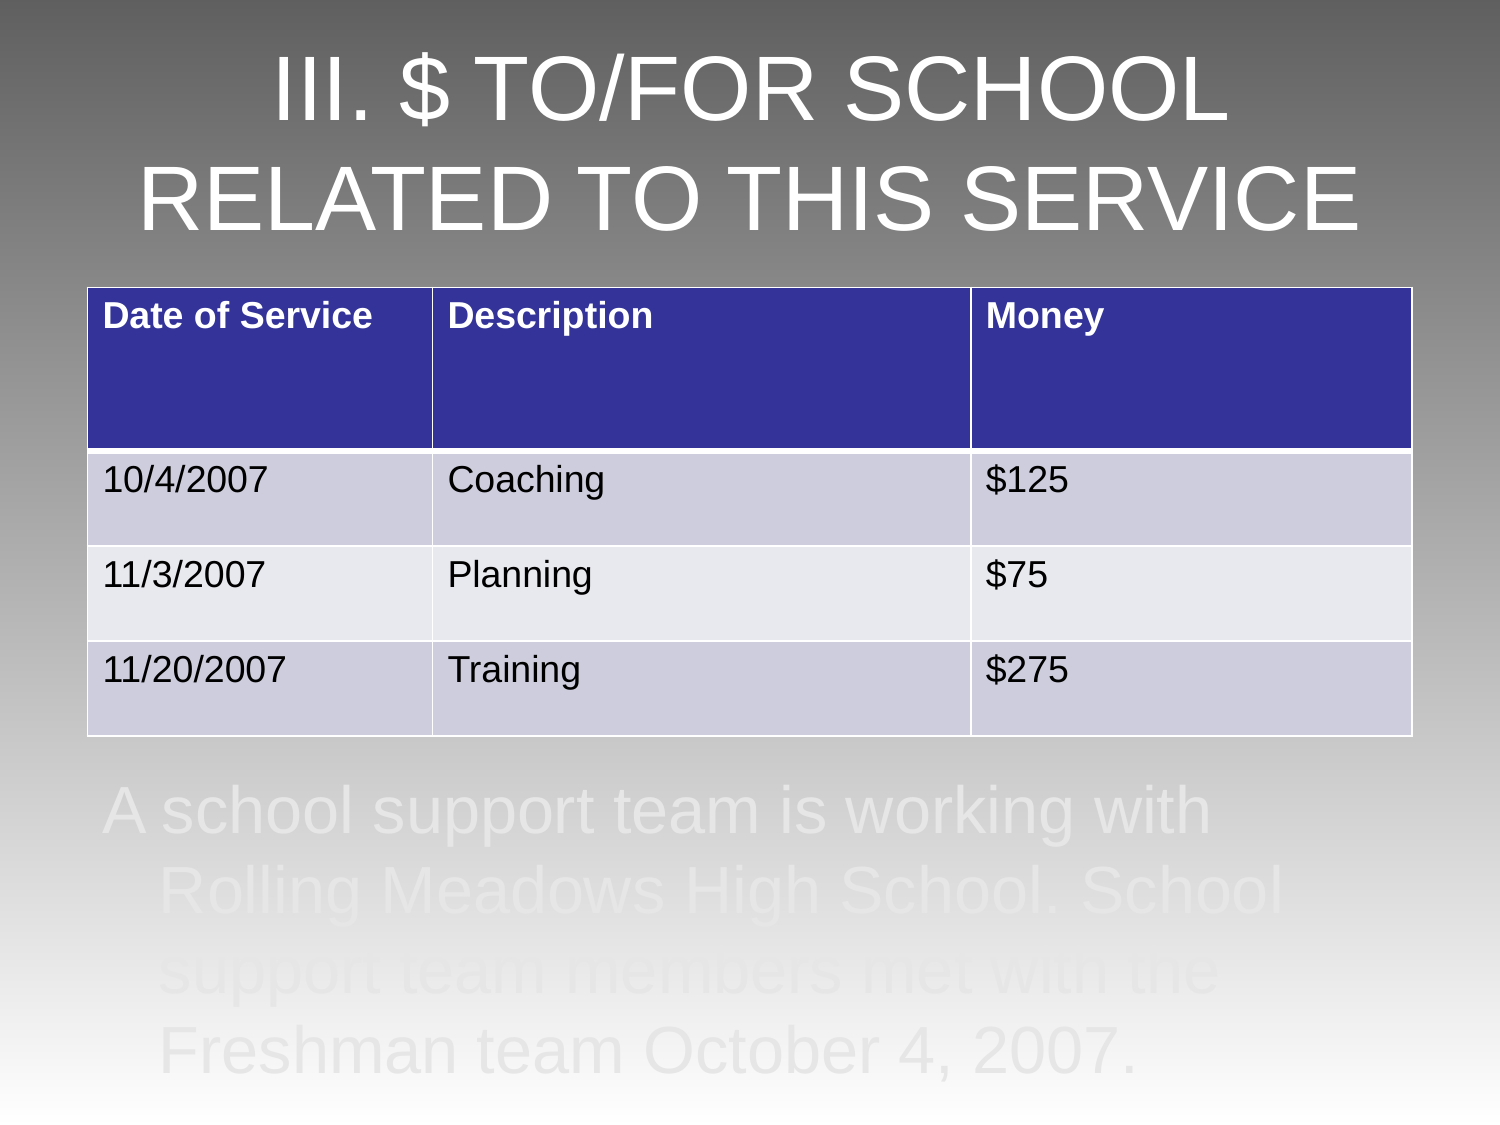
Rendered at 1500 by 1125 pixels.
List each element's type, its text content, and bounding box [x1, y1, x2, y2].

table_cell $75 [972, 547, 1411, 640]
table_cell 11/20/2007 [88, 642, 432, 735]
table_cell 10/4/2007 [88, 454, 432, 545]
table_header Description [433, 288, 970, 448]
table_cell 11/3/2007 [88, 547, 432, 640]
table_header Date of Service [88, 288, 432, 448]
table_cell Planning [433, 547, 970, 640]
title III. $ TO/FOR SCHOOL RELATED TO THIS SERVICE [74, 44, 1426, 233]
table_cell Coaching [433, 454, 970, 545]
table_header Money [972, 288, 1411, 448]
table_cell $125 [972, 454, 1411, 545]
table_cell $275 [972, 642, 1411, 735]
list A school support team is working with Rolling Meadows High School. School support team members met with the Freshman team October 4, 2007. [87, 199, 1438, 943]
table_cell Training [433, 642, 970, 735]
